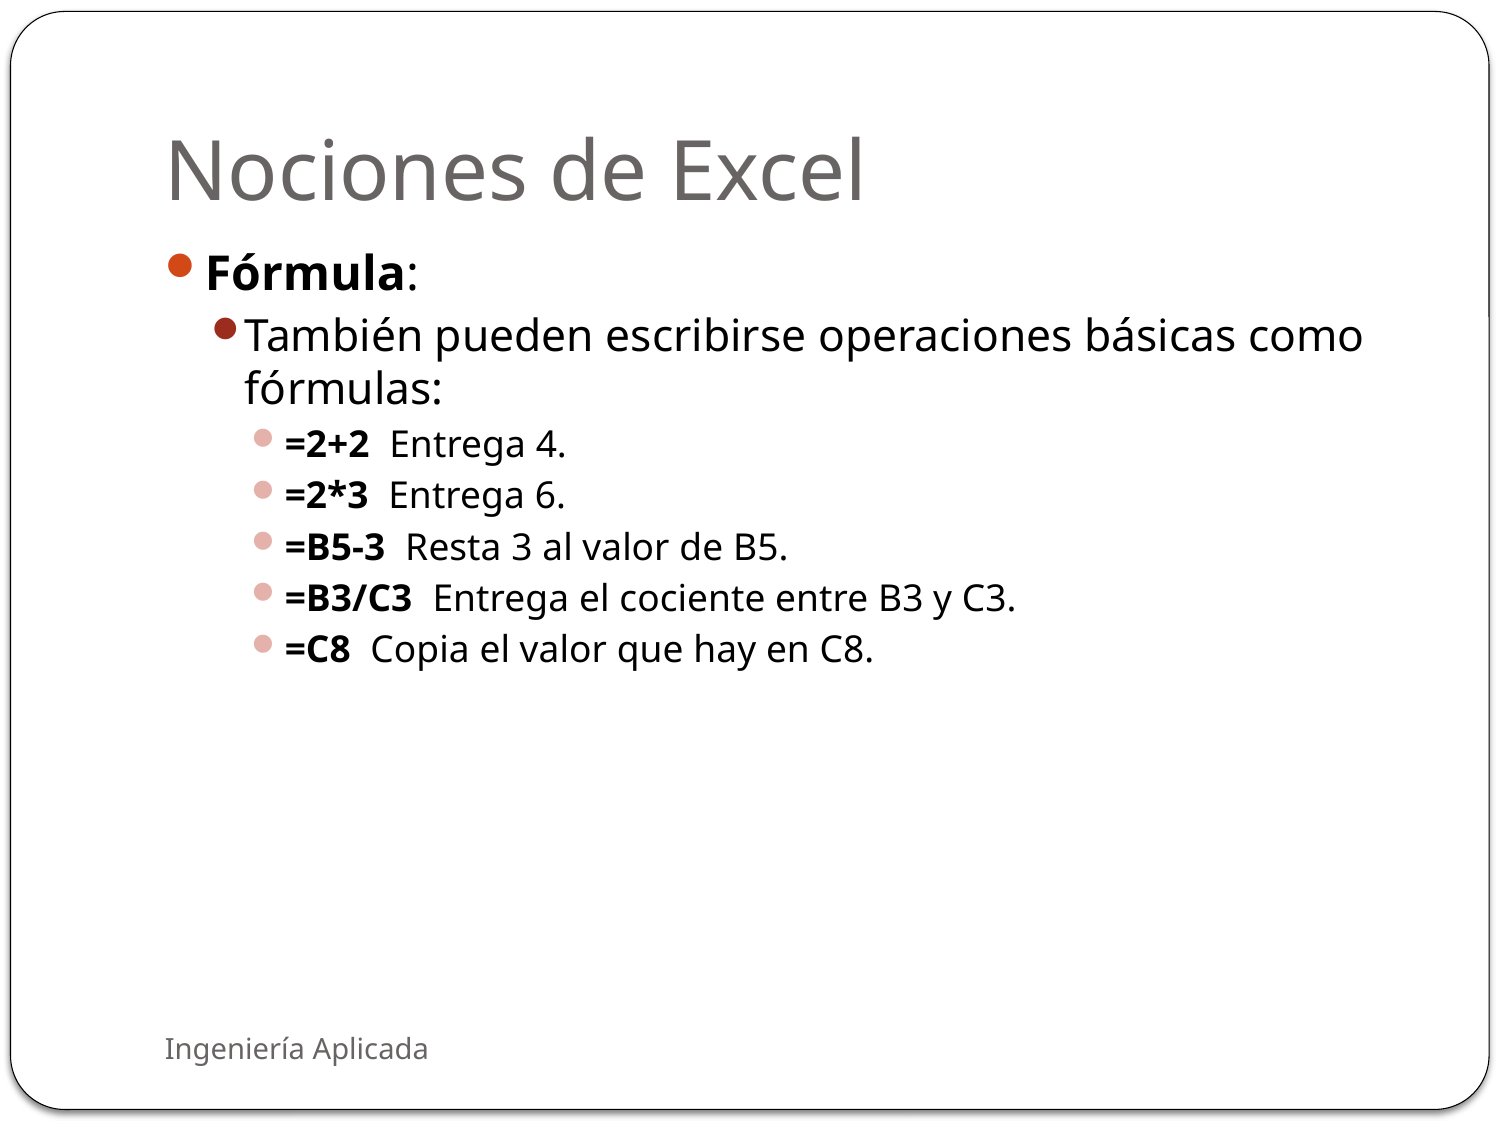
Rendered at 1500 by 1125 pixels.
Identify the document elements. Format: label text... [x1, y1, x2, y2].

list Fórmula: También pueden escribirse operaciones básicas como fórmulas: =2+2 Entrega 4. =2*3 Entrega 6. =B5-3 Resta 3 al valor de B5. =B3/C3 Entrega el cociente entre B3 y C3. =C8 Copia el valor que hay en C8. [150, 234, 1425, 680]
title Nociones de Excel [150, 45, 1425, 233]
footer Ingeniería Aplicada [150, 1012, 800, 1088]
